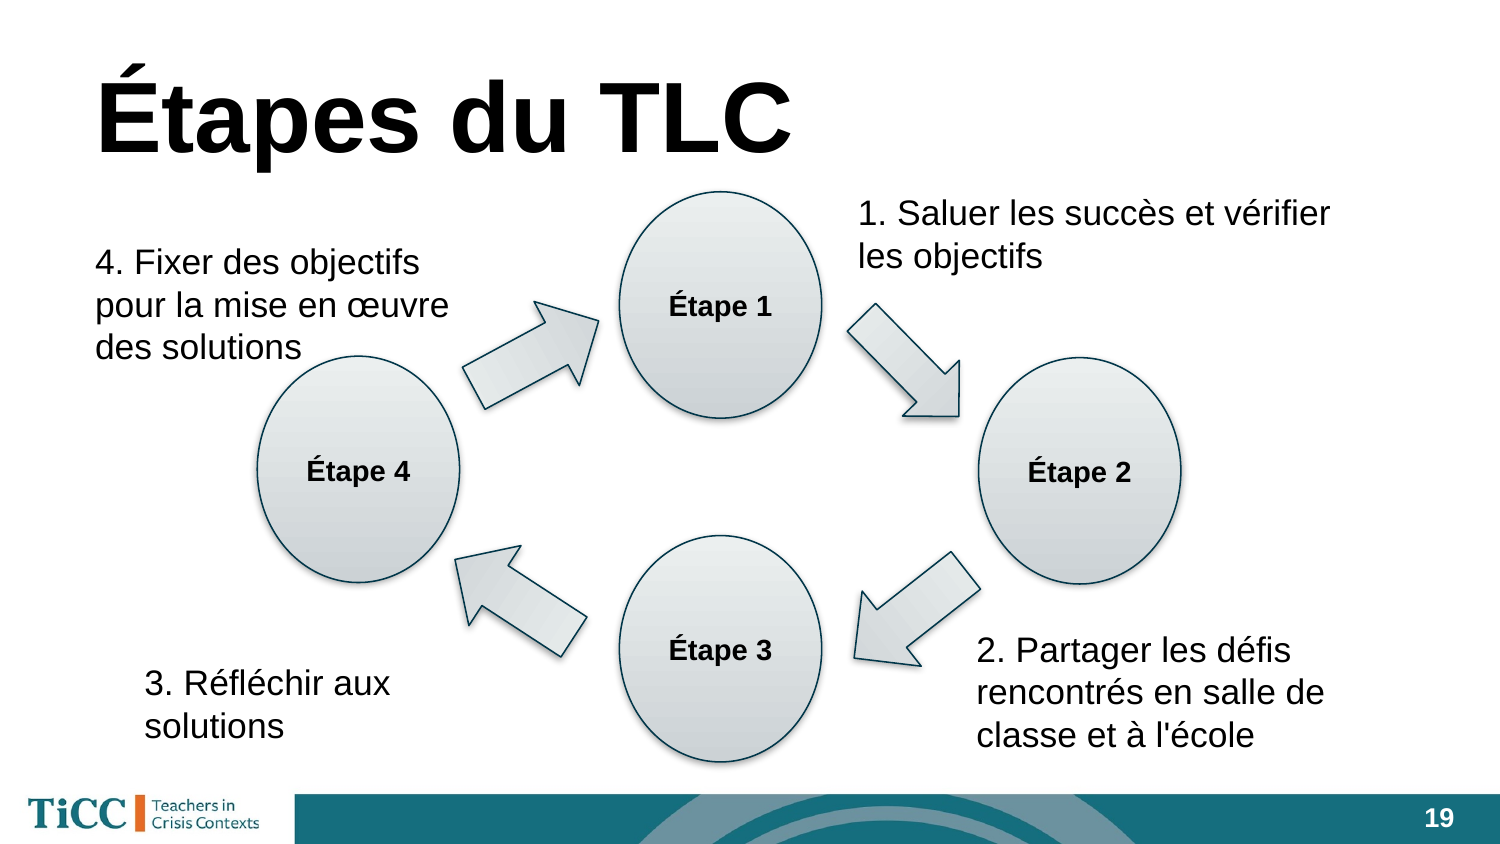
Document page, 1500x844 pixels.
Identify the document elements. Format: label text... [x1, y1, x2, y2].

text_box [847, 303, 960, 417]
text_box 2. Partager les défis rencontrés en salle de classe et à l'école [961, 619, 1434, 730]
text_box 1. Saluer les succès et vérifier les objectifs [842, 182, 1347, 291]
text_box 4. Fixer des objectifs pour la mise en œuvre des solutions [79, 231, 515, 338]
text_box 3. Réfléchir aux solutions [129, 652, 529, 719]
text_box Étape 3 [619, 535, 822, 762]
text_box Étape 1 [619, 191, 822, 419]
text_box Étape 4 [257, 356, 460, 583]
text_box Étape 2 [978, 357, 1181, 584]
title Étapes du TLC [80, 0, 1430, 188]
text_box [462, 301, 599, 410]
slide_number ‹#› [1379, 784, 1470, 844]
picture [0, 0, 1500, 844]
text_box [454, 545, 588, 658]
text_box [854, 551, 981, 667]
